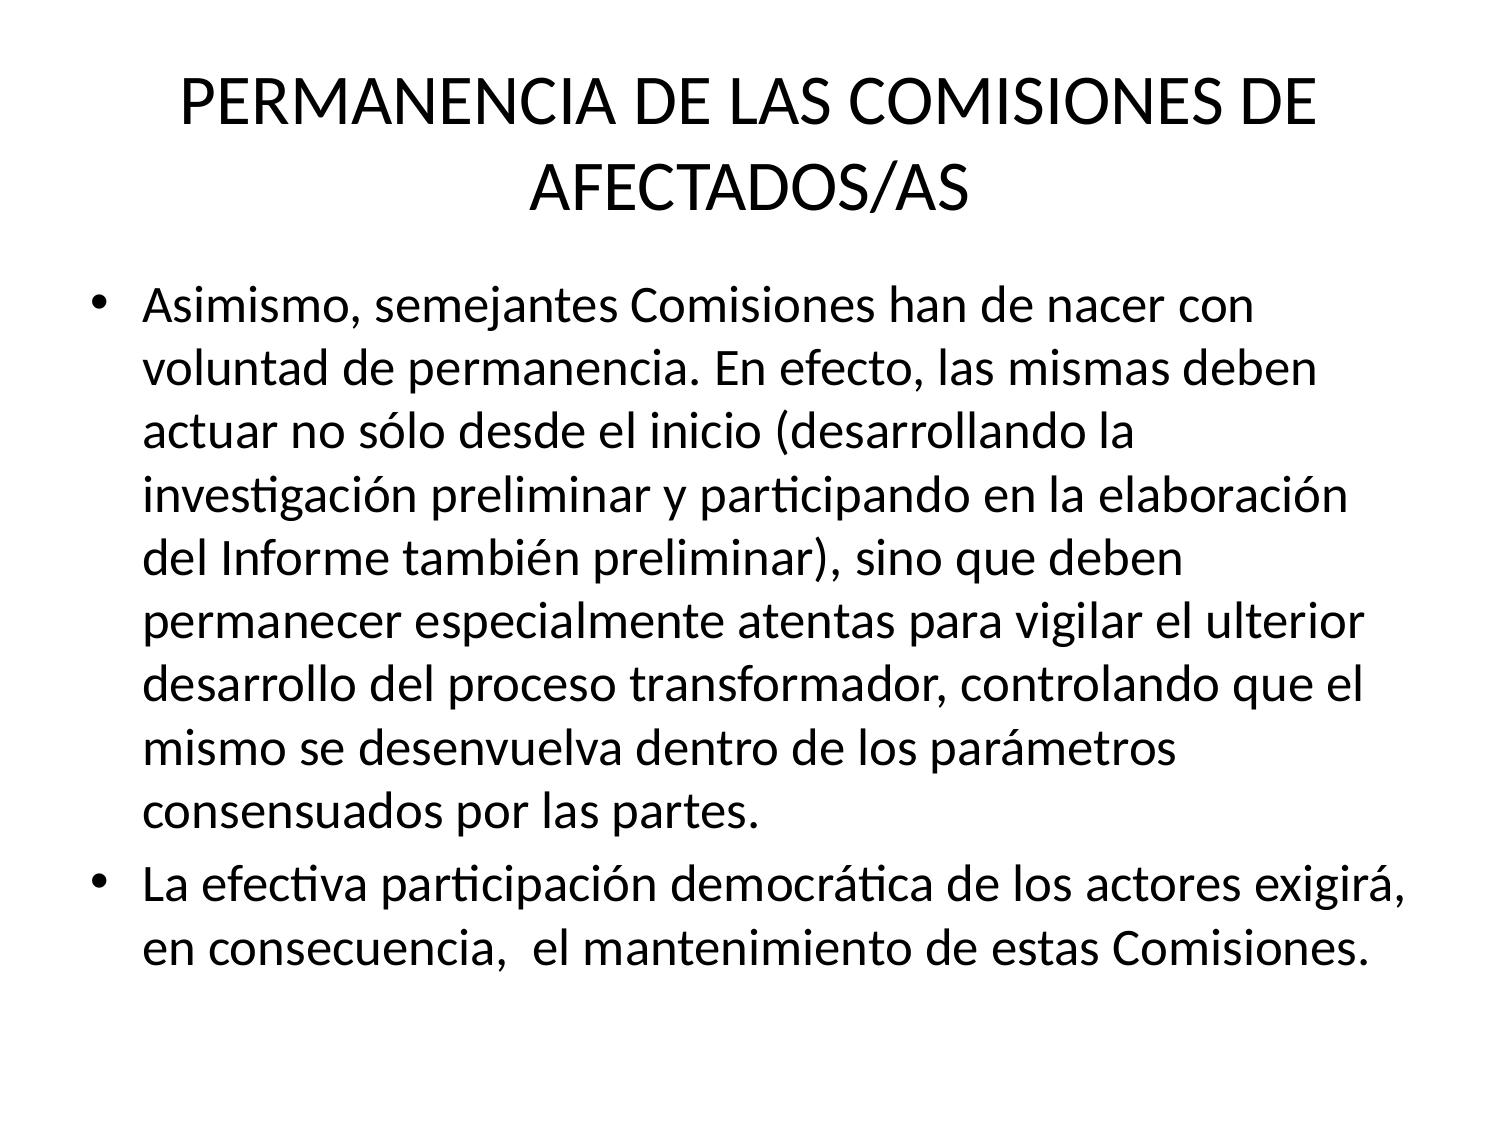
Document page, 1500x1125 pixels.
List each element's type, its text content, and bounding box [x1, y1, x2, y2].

title PERMANENCIA DE LAS COMISIONES DE AFECTADOS/AS [75, 45, 1425, 233]
list Asimismo, semejantes Comisiones han de nacer con voluntad de permanencia. En efecto, las mismas deben actuar no sólo desde el inicio (desarrollando la investigación preliminar y participando en la elaboración del Informe también preliminar), sino que deben permanecer especialmente atentas para vigilar el ulterior desarrollo del proceso transformador, controlando que el mismo se desenvuelva dentro de los parámetros consensuados por las partes. La efectiva participación democrática de los actores exigirá, en consecuencia, el mantenimiento de estas Comisiones. [75, 262, 1425, 1005]
